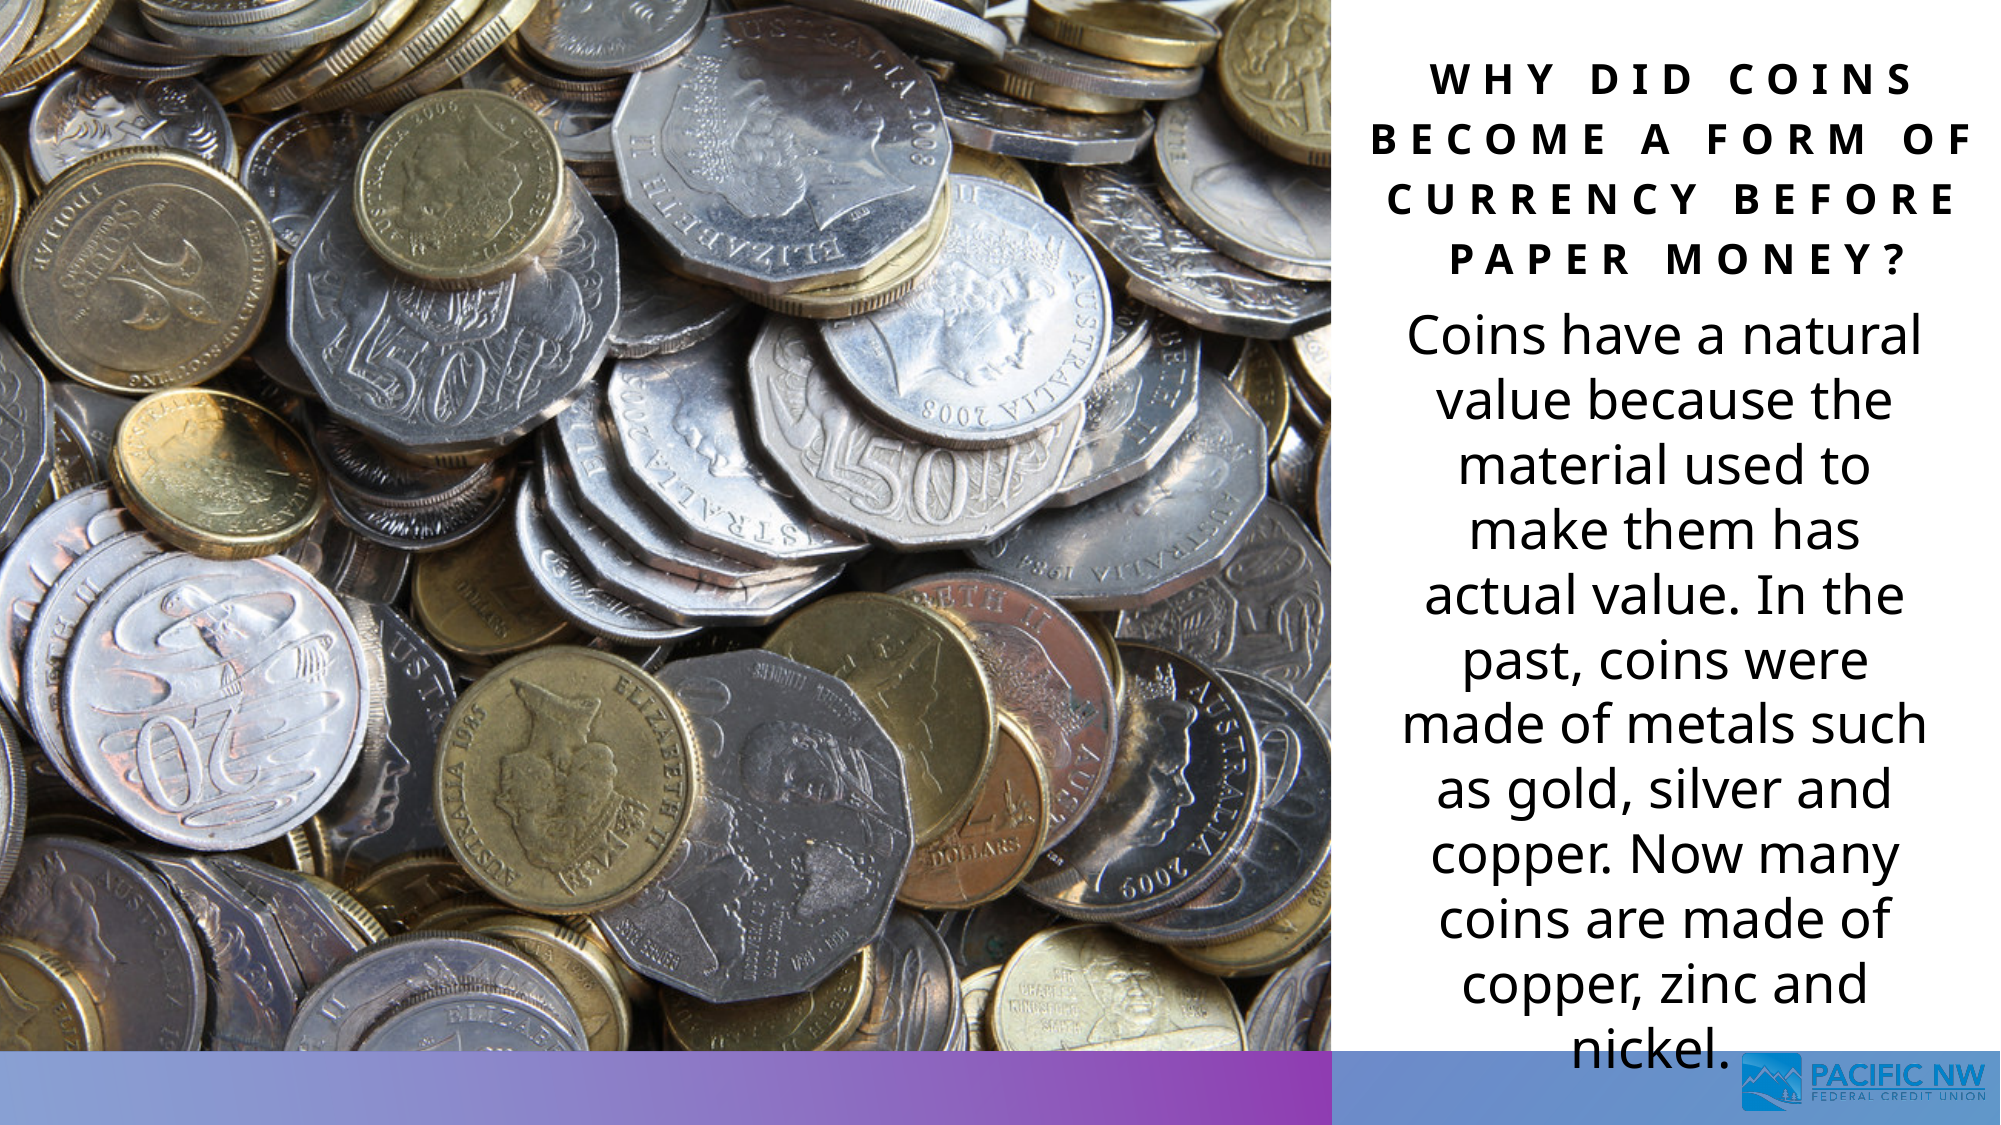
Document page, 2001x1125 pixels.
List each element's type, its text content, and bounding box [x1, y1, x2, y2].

picture [0, 0, 1332, 1052]
text_box [0, 1052, 1332, 1125]
list Why Did coins become a form of currency before paper money? [1352, 42, 2000, 605]
picture [1742, 1053, 1985, 1111]
text_box [1332, 1050, 2000, 1125]
text_box Coins have a natural value because the material used to make them has actual value. In the past, coins were made of metals such as gold, silver and copper. Now many coins are made of copper, zinc and nickel. [1374, 292, 1957, 1087]
text_box [1332, 0, 2000, 1050]
